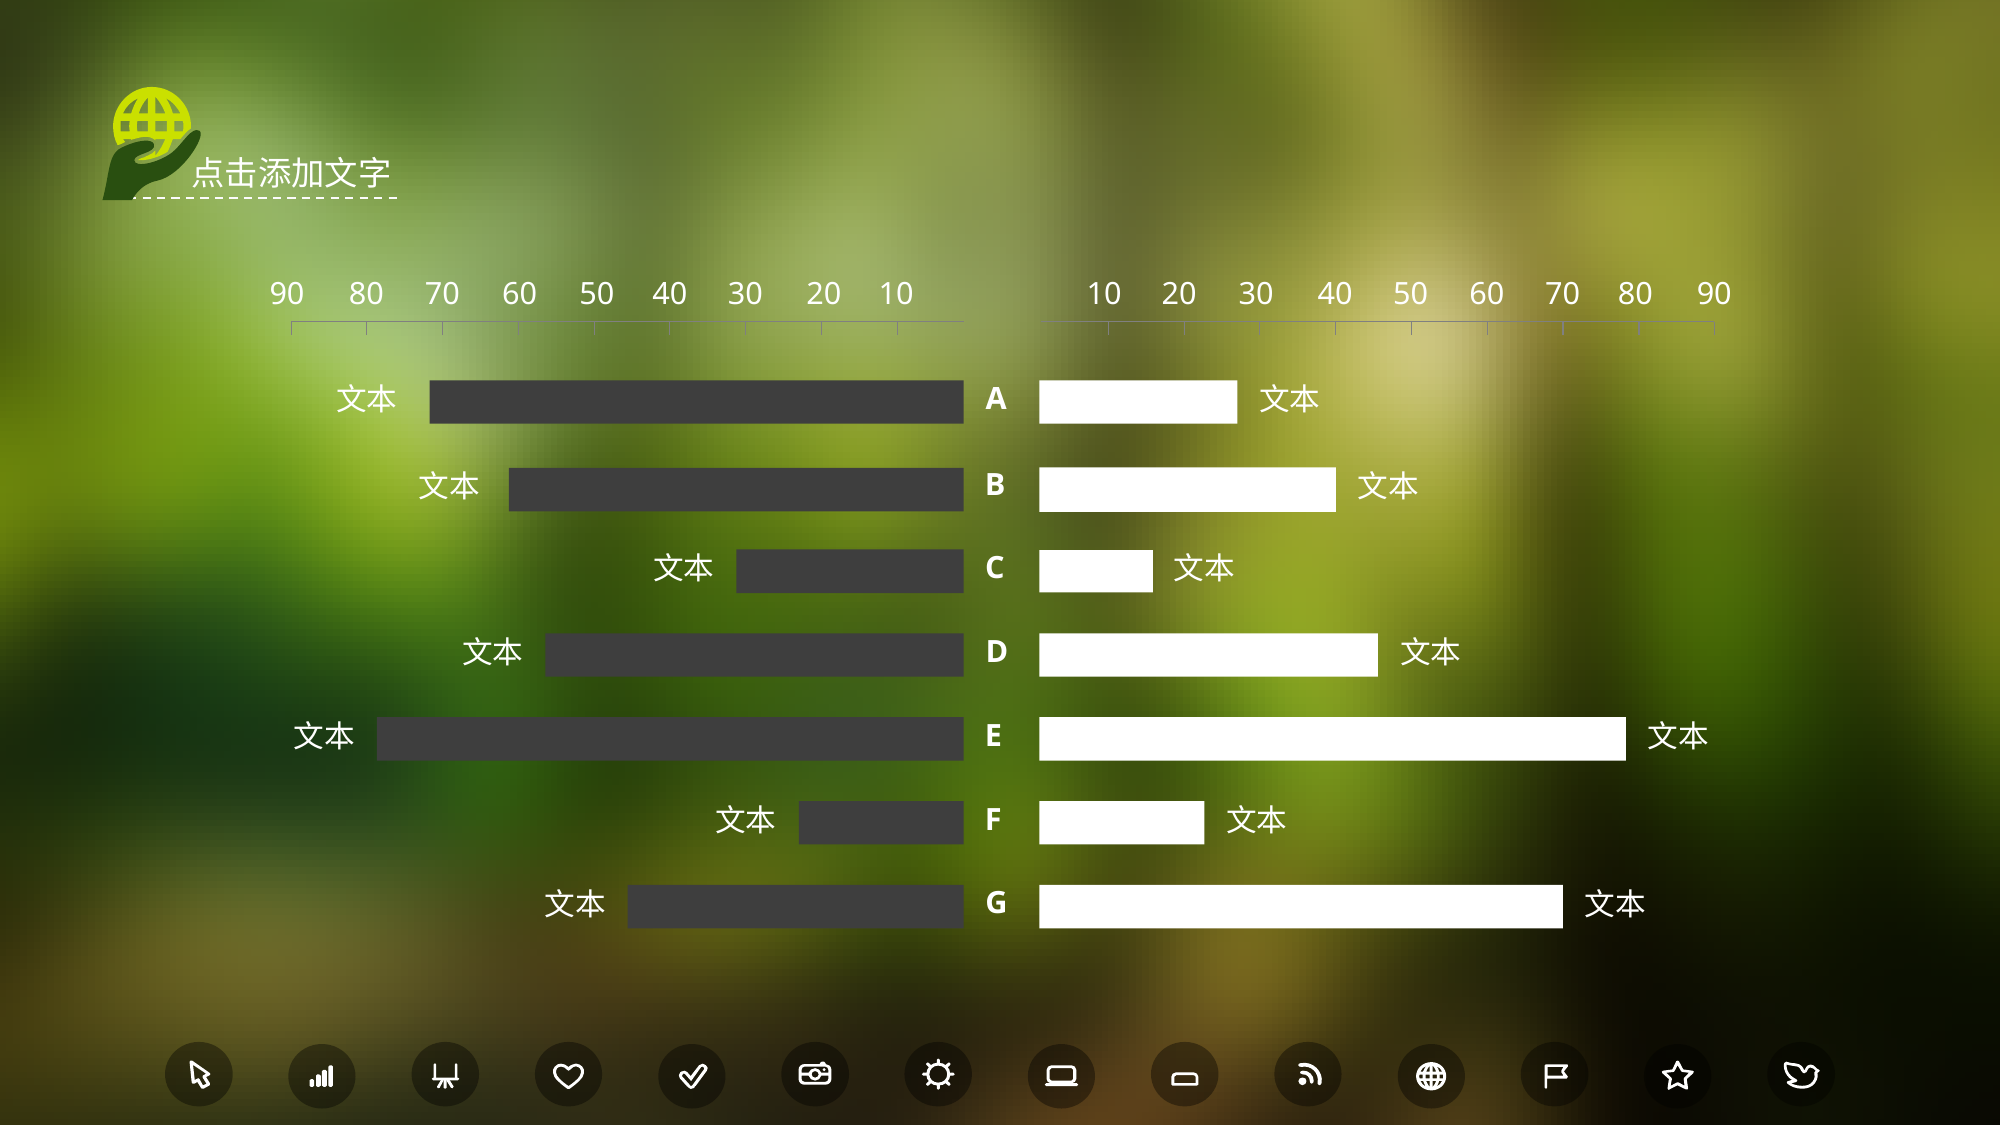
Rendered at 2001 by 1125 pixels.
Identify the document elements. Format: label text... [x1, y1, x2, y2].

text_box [631, 541, 964, 594]
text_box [1039, 877, 1669, 930]
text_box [1039, 460, 1442, 513]
text_box 点击添加文字 [202, 144, 435, 199]
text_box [969, 371, 1025, 929]
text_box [1039, 625, 1484, 678]
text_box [1039, 372, 1343, 425]
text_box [271, 709, 964, 762]
picture [0, 0, 2000, 1125]
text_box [1041, 266, 1748, 335]
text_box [253, 266, 964, 335]
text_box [522, 877, 964, 930]
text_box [314, 372, 964, 425]
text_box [439, 625, 964, 678]
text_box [396, 460, 964, 513]
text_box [1039, 709, 1731, 762]
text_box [1039, 793, 1310, 846]
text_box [693, 793, 964, 846]
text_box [1039, 541, 1257, 594]
